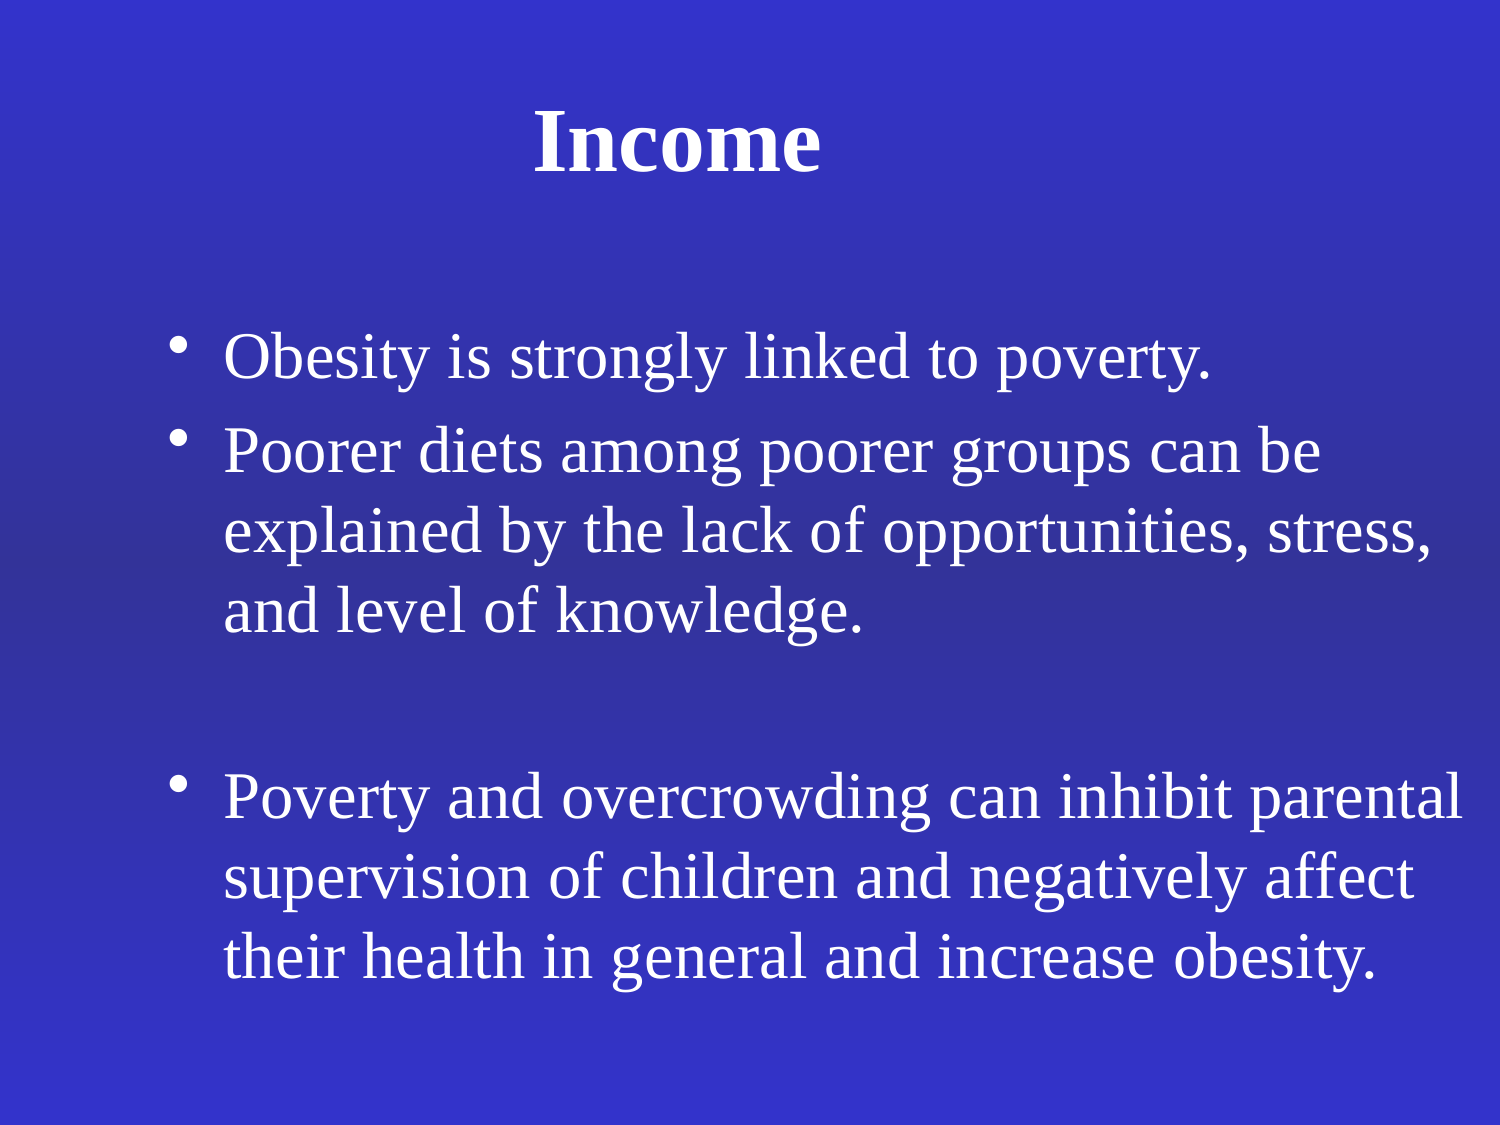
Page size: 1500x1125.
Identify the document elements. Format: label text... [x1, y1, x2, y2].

list Obesity is strongly linked to poverty. Poorer diets among poorer groups can be explained by the lack of opportunities, stress, and level of knowledge. Poverty and overcrowding can inhibit parental supervision of children and negatively affect their health in general and increase obesity. [152, 304, 1500, 1043]
title Income [163, 34, 1215, 236]
